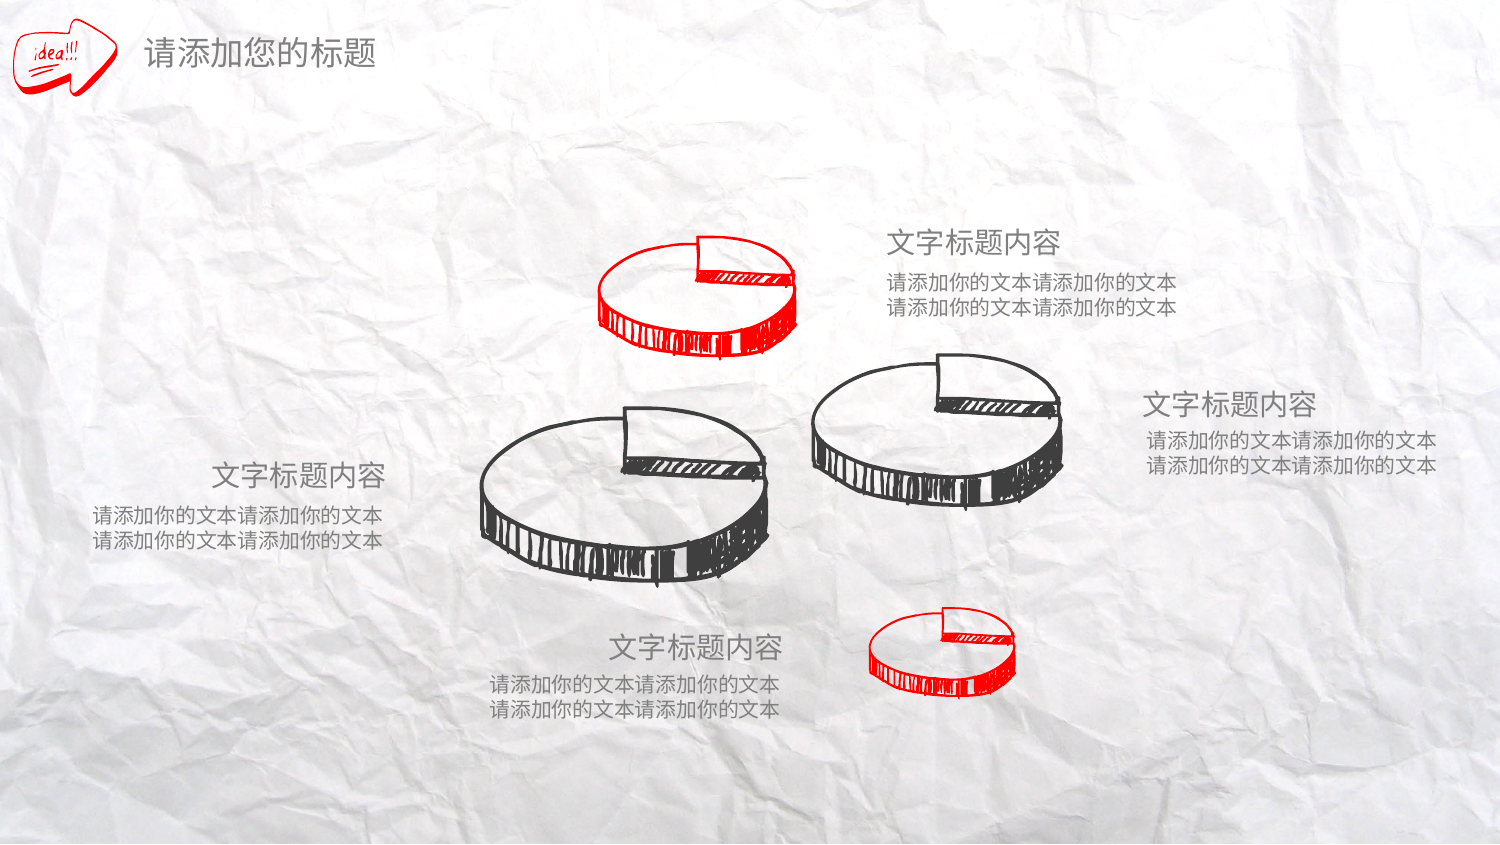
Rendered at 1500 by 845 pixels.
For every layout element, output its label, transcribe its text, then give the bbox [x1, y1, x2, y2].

text_box 请添加你的文本请添加你的文本请添加你的文本请添加你的文本 [473, 665, 792, 752]
text_box 请添加你的文本请添加你的文本请添加你的文本请添加你的文本 [76, 497, 395, 584]
text_box [597, 235, 798, 361]
text_box 文字标题内容 [886, 224, 1063, 260]
text_box [479, 406, 770, 588]
text_box 文字标题内容 [1142, 386, 1319, 422]
text_box 请添加你的文本请添加你的文本请添加你的文本请添加你的文本 [1135, 422, 1453, 509]
text_box 请添加你的文本请添加你的文本请添加你的文本请添加你的文本 [875, 264, 1193, 351]
text_box 文字标题内容 [211, 457, 387, 493]
text_box 文字标题内容 [608, 629, 785, 665]
picture [0, 0, 1500, 844]
text_box [868, 607, 1017, 700]
text_box [811, 353, 1064, 512]
